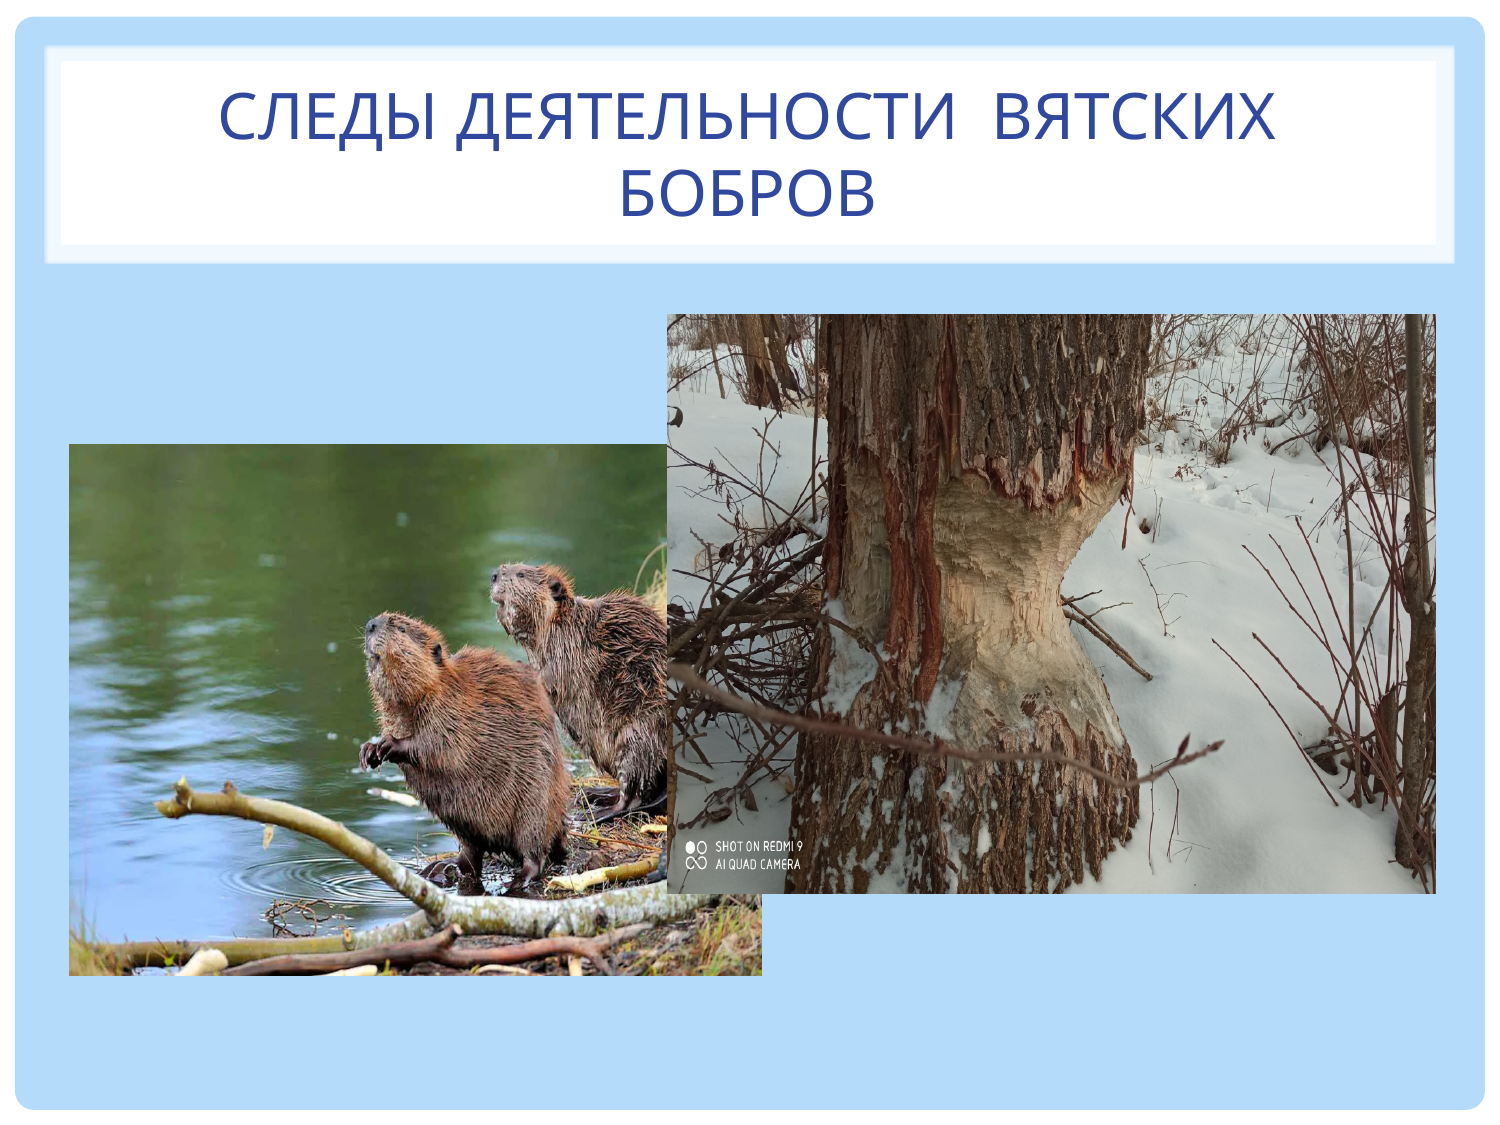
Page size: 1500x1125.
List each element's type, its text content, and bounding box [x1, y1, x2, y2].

title Следы деятельности Вятских бобров [69, 66, 1425, 238]
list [667, 314, 1436, 894]
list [69, 444, 763, 977]
